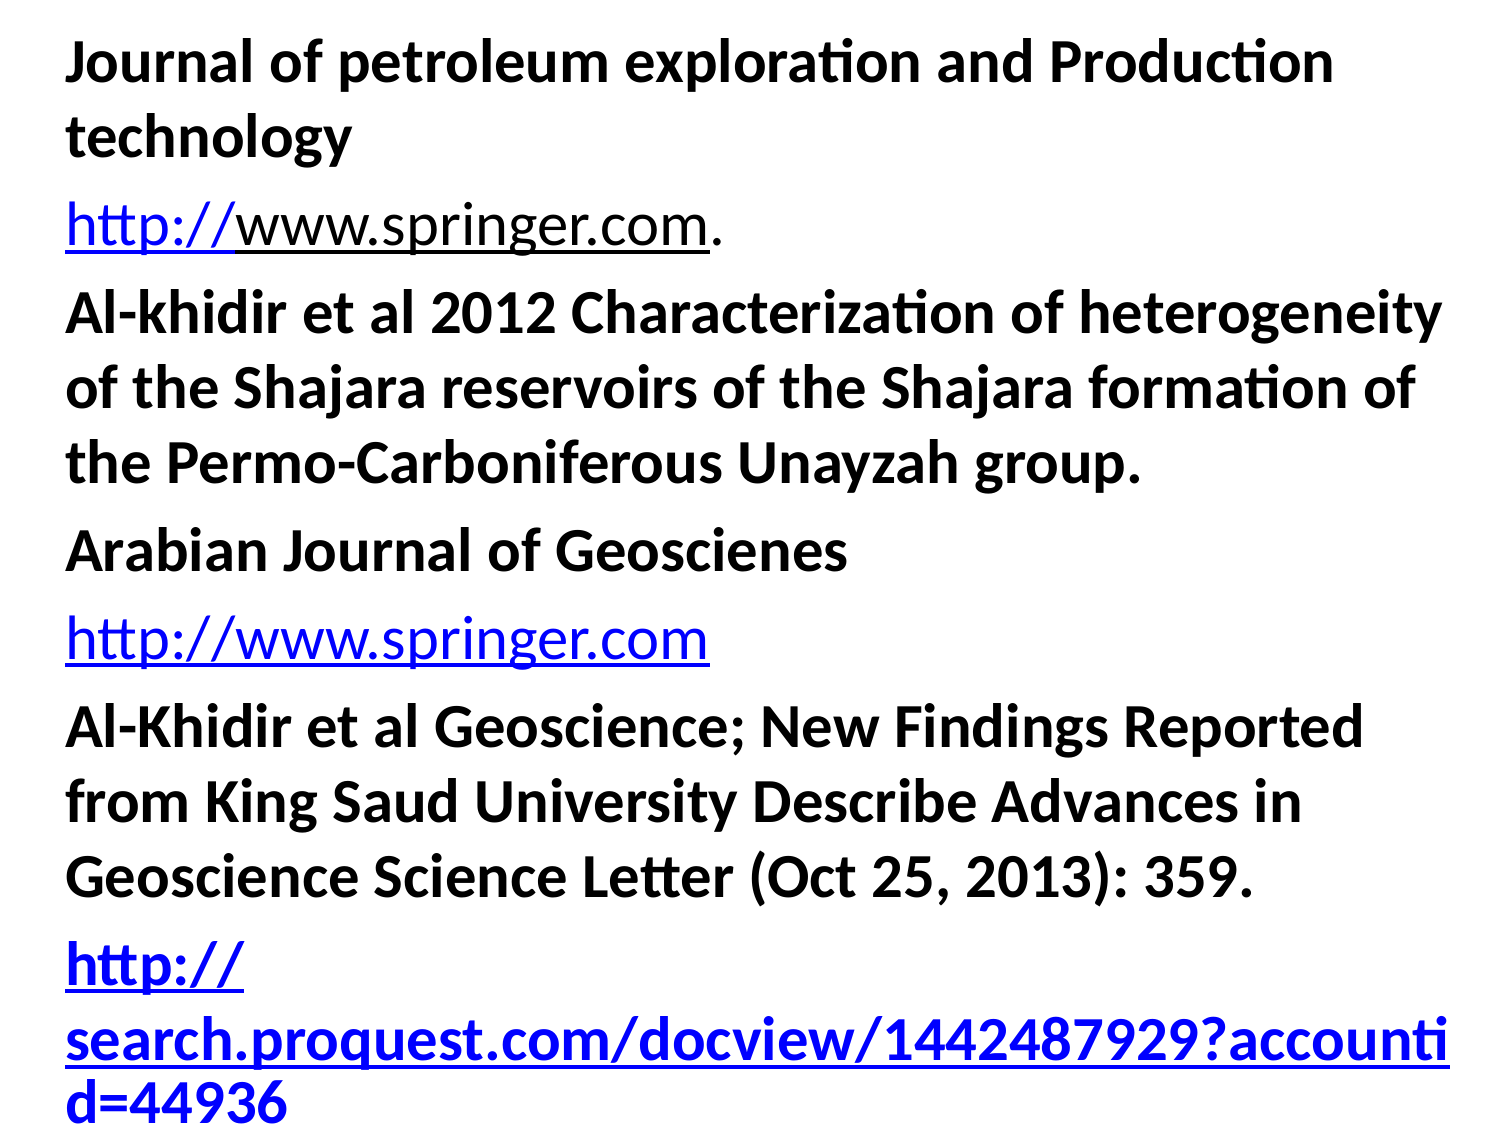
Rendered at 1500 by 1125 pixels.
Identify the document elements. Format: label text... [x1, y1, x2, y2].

list Journal of petroleum exploration and Production technology http://www.springer.com. Al-khidir et al 2012 Characterization of heterogeneity of the Shajara reservoirs of the Shajara formation of the Permo-Carboniferous Unayzah group. Arabian Journal of Geoscienes http://www.springer.com Al-Khidir et al Geoscience; New Findings Reported from King Saud University Describe Advances in Geoscience Science Letter (Oct 25, 2013): 359. http://search.proquest.com/docview/1442487929?accountid=44936 [50, 12, 1475, 1100]
